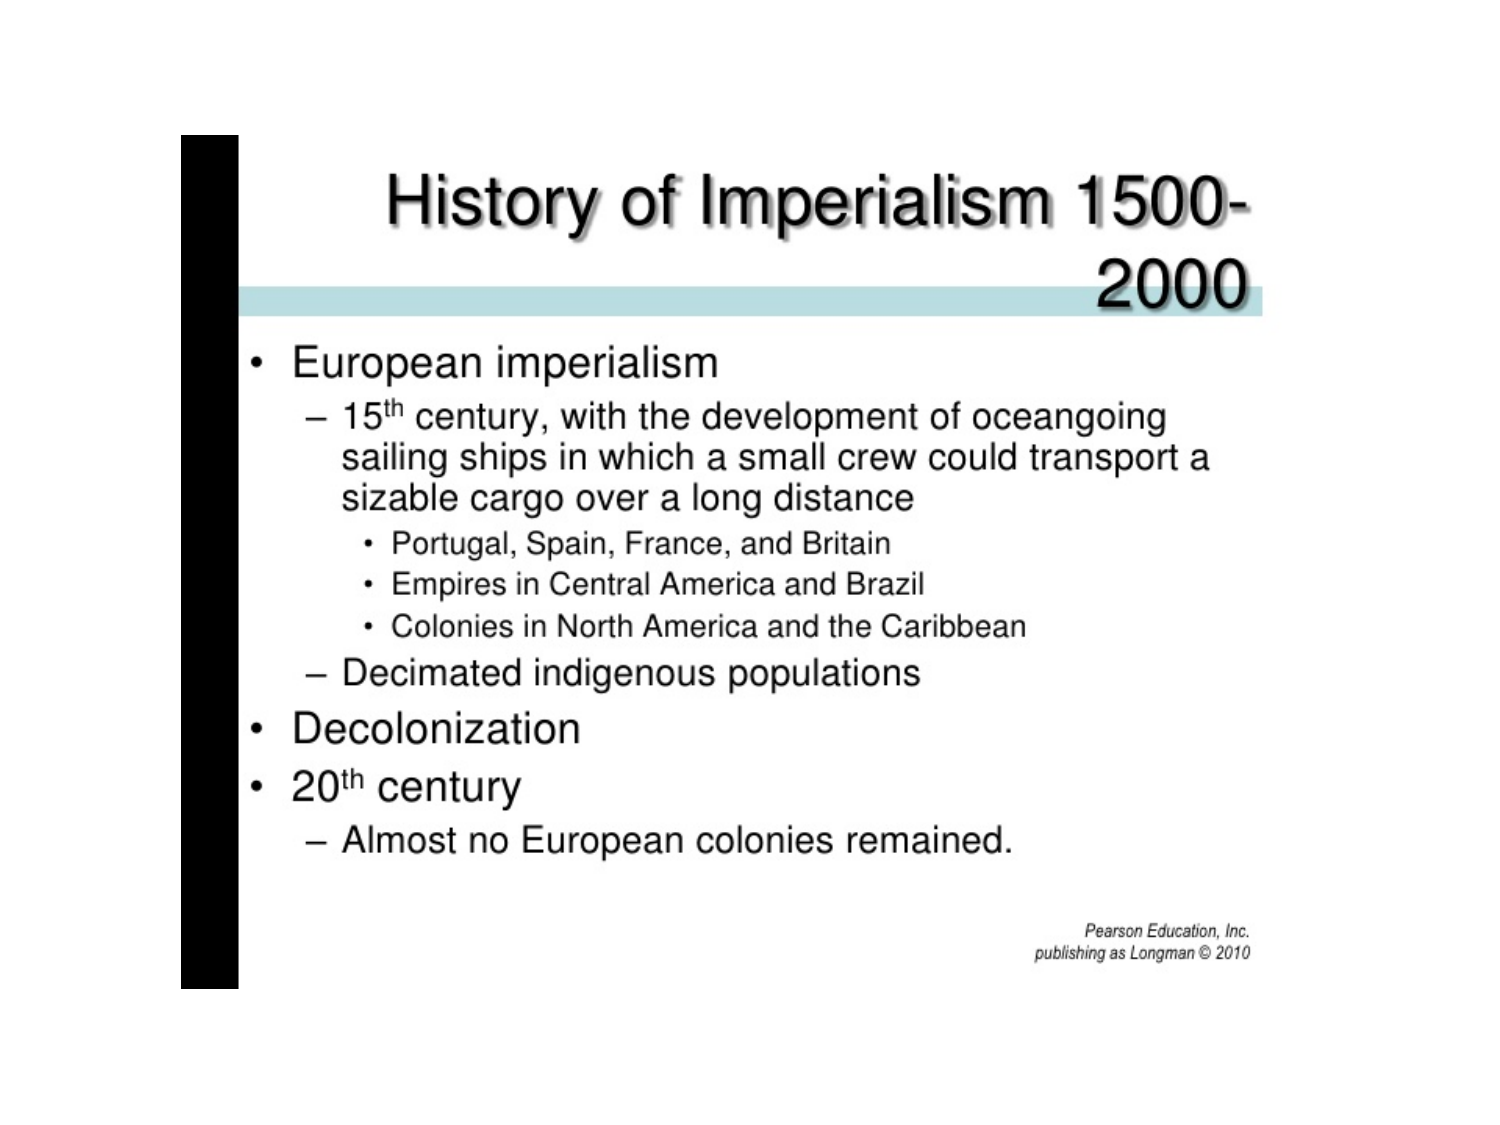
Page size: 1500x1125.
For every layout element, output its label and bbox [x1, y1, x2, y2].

picture [180, 135, 1319, 990]
